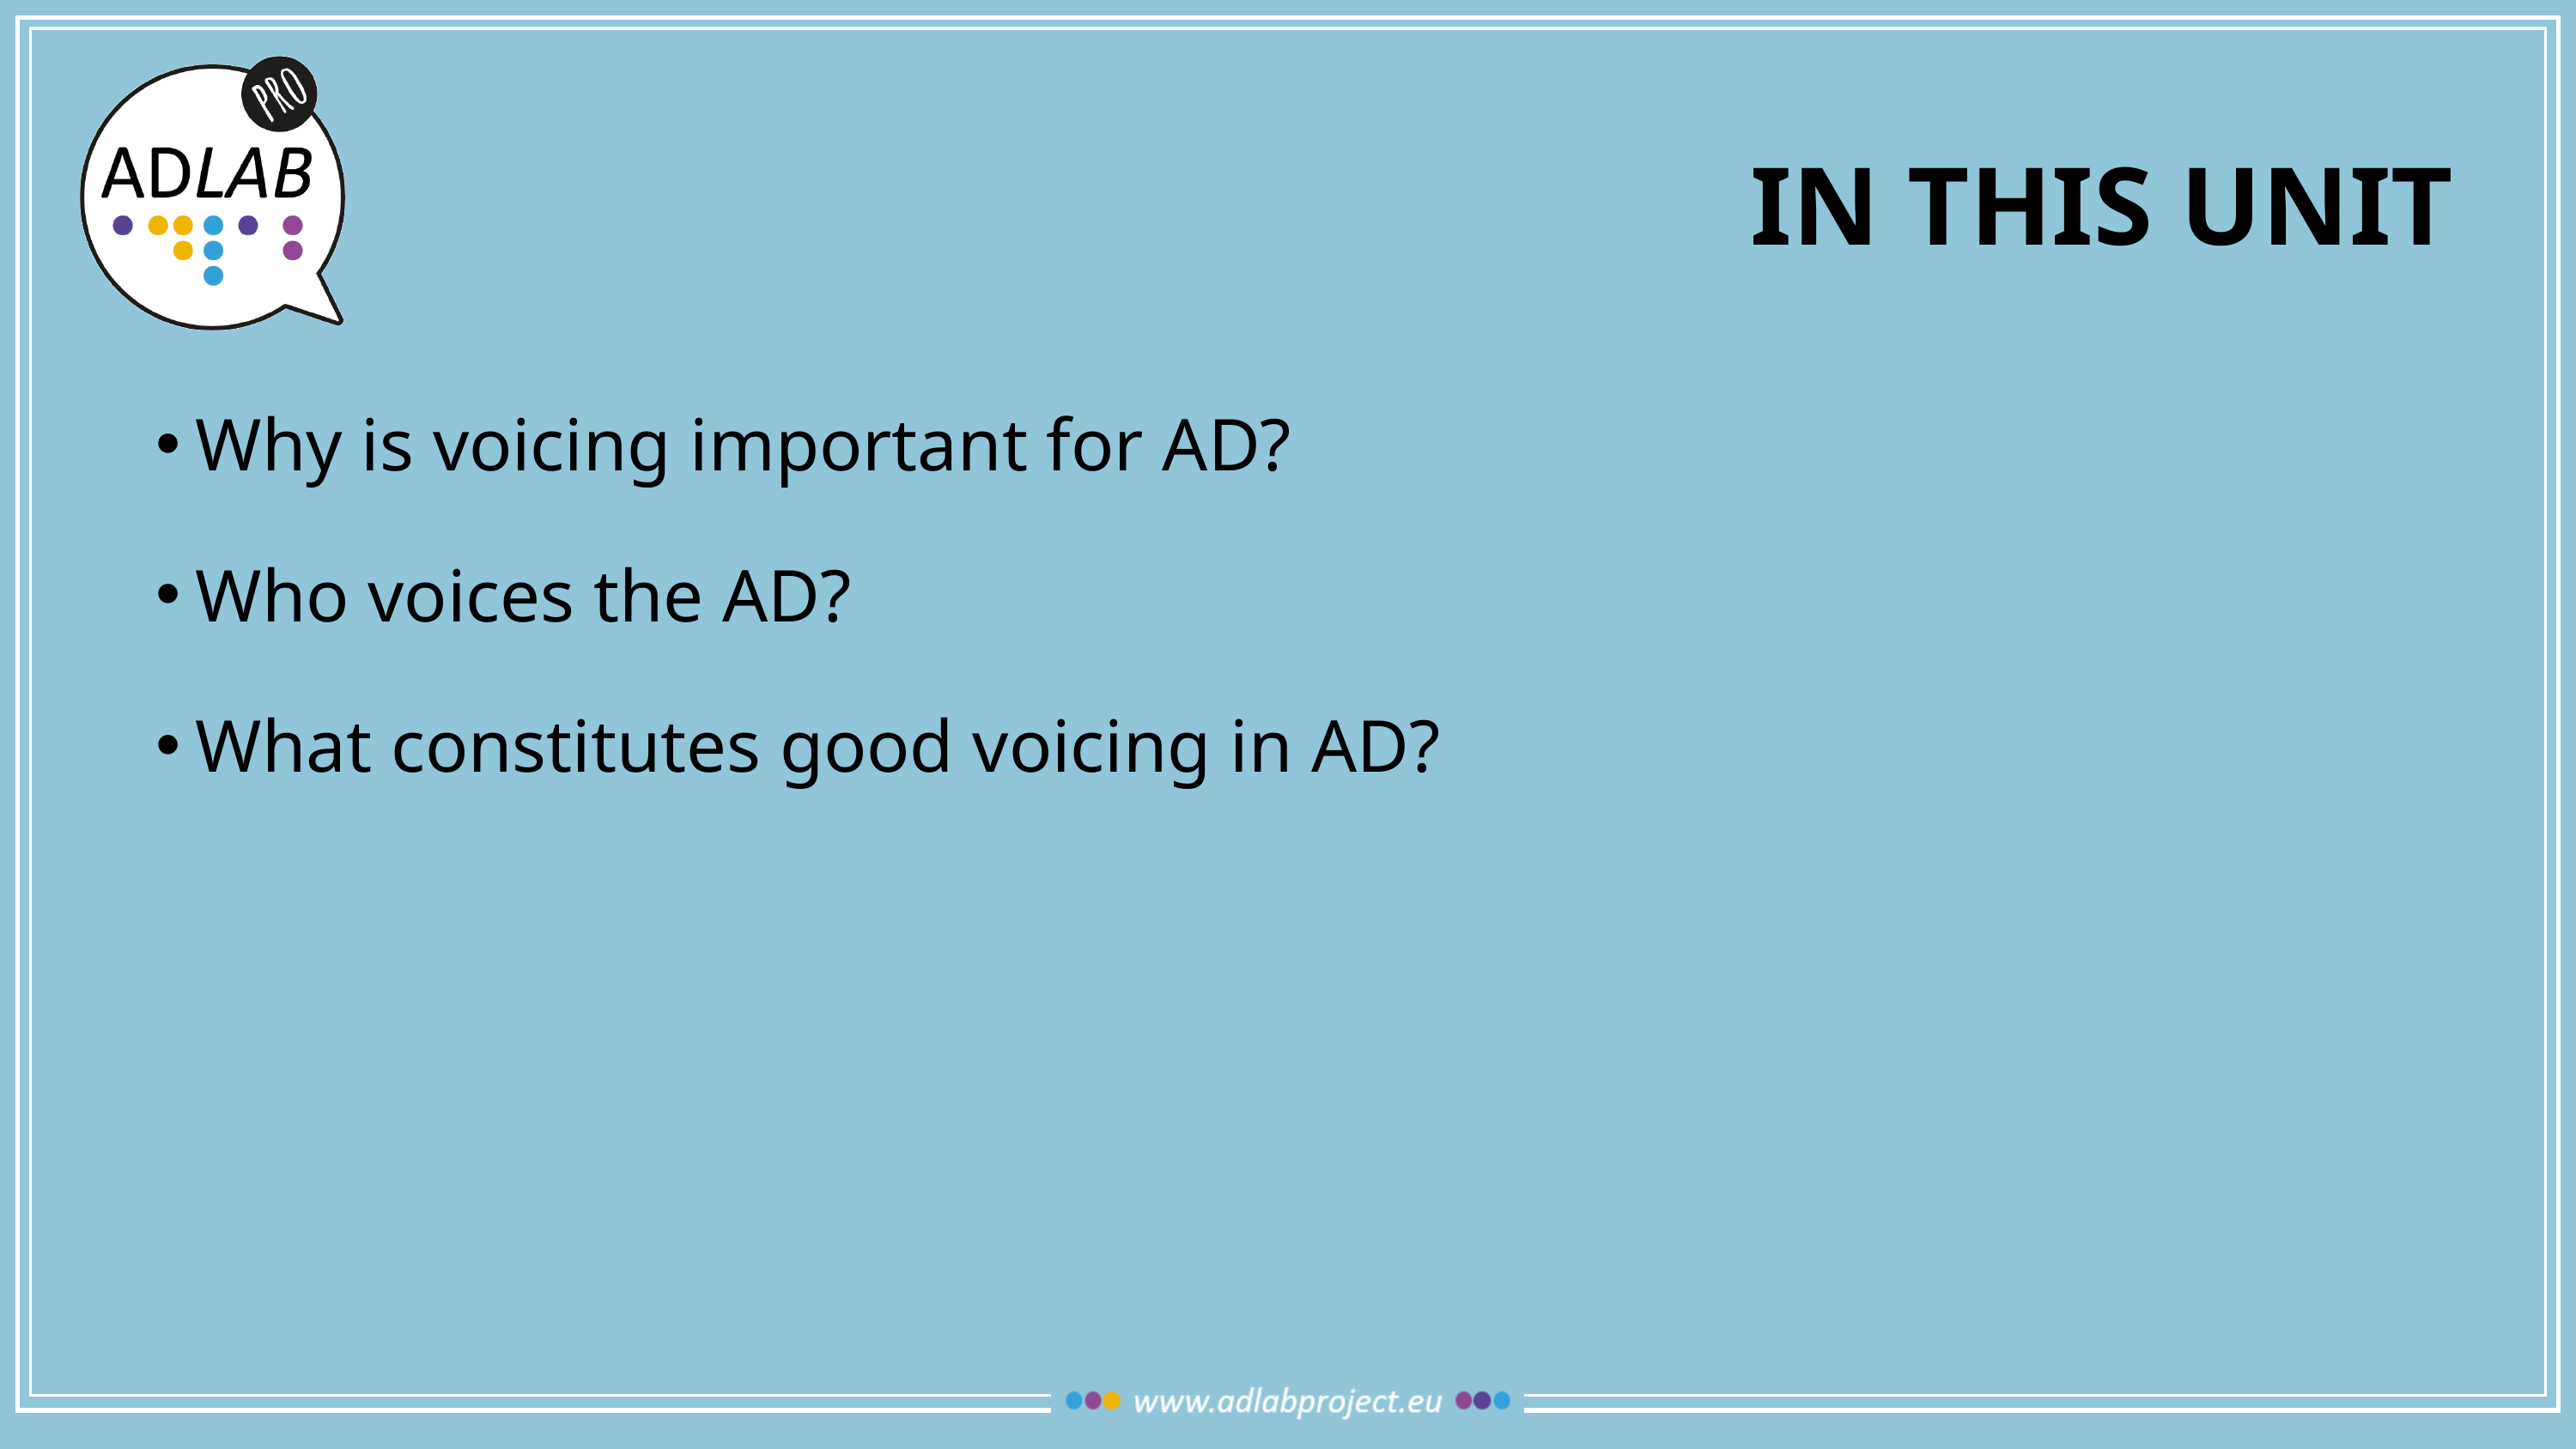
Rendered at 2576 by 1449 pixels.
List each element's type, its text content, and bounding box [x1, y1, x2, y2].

list Why is voicing important for AD? Who voices the AD? What constitutes good voicing in AD? [143, 350, 2467, 1056]
picture [1051, 1378, 1524, 1429]
title IN THIS UNIT [384, 70, 2467, 350]
picture [72, 49, 353, 330]
